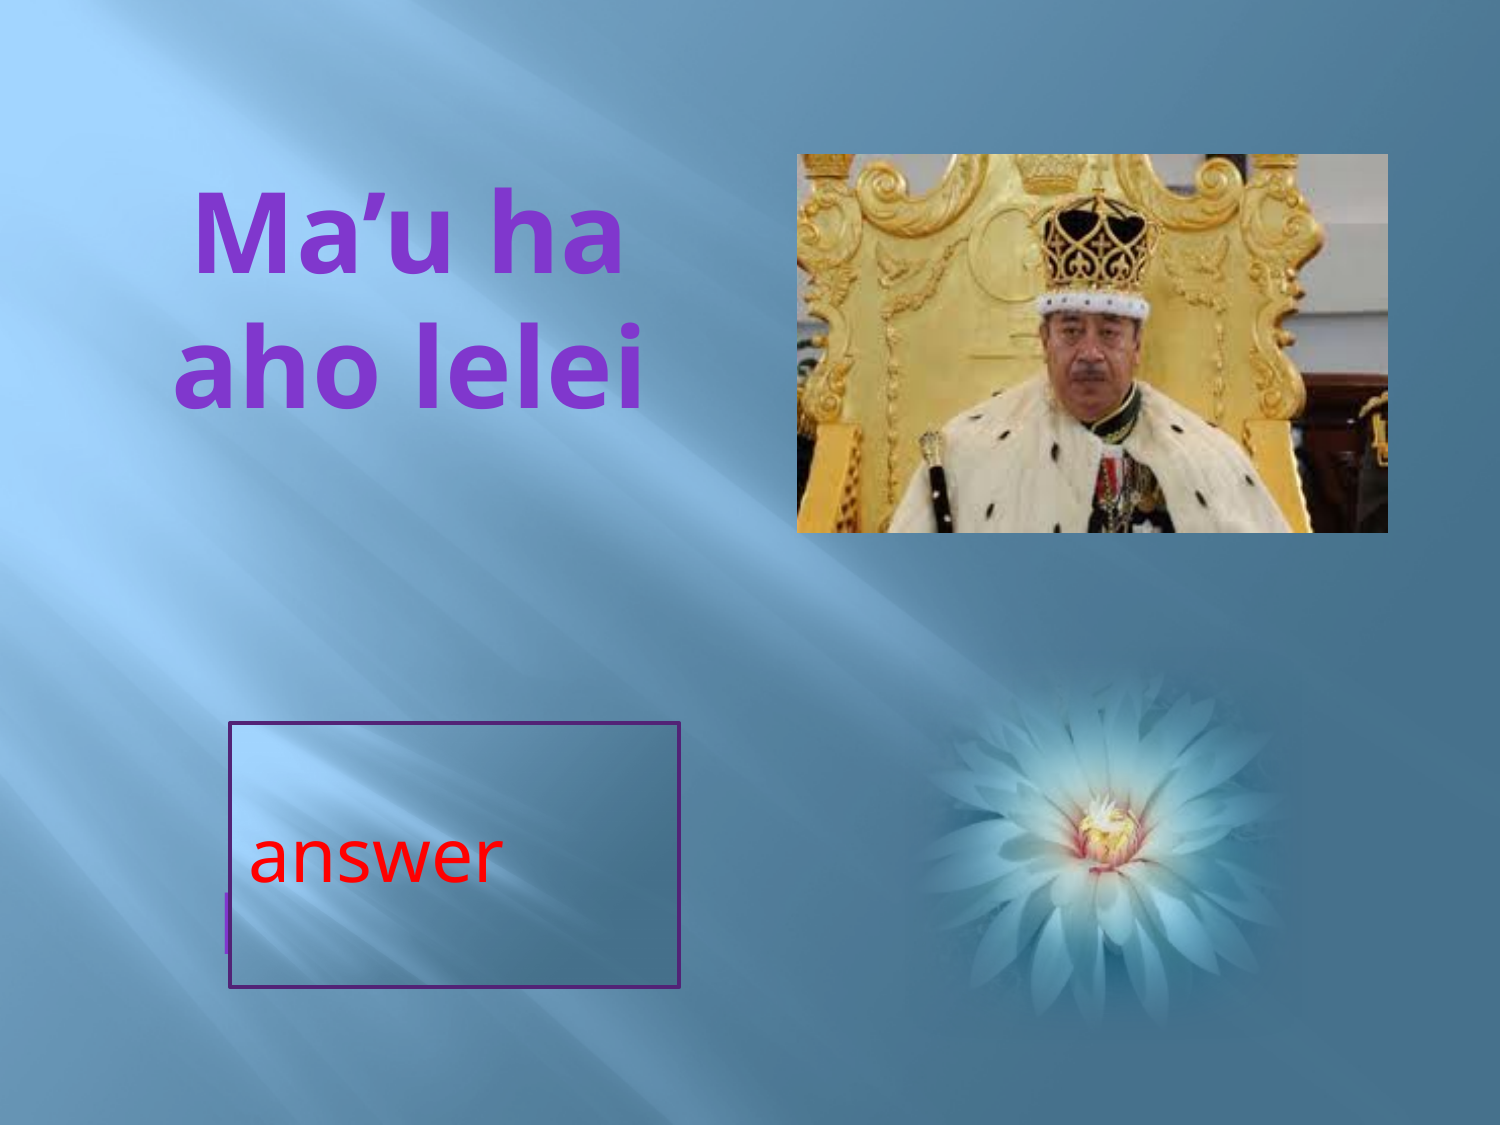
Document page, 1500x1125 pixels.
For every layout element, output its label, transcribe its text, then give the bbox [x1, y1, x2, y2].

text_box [229, 722, 825, 988]
text_box Have a nice day [147, 699, 750, 985]
picture [903, 645, 1305, 1042]
picture [796, 154, 1389, 534]
text_box Ma’u ha aho lelei [100, 153, 719, 439]
